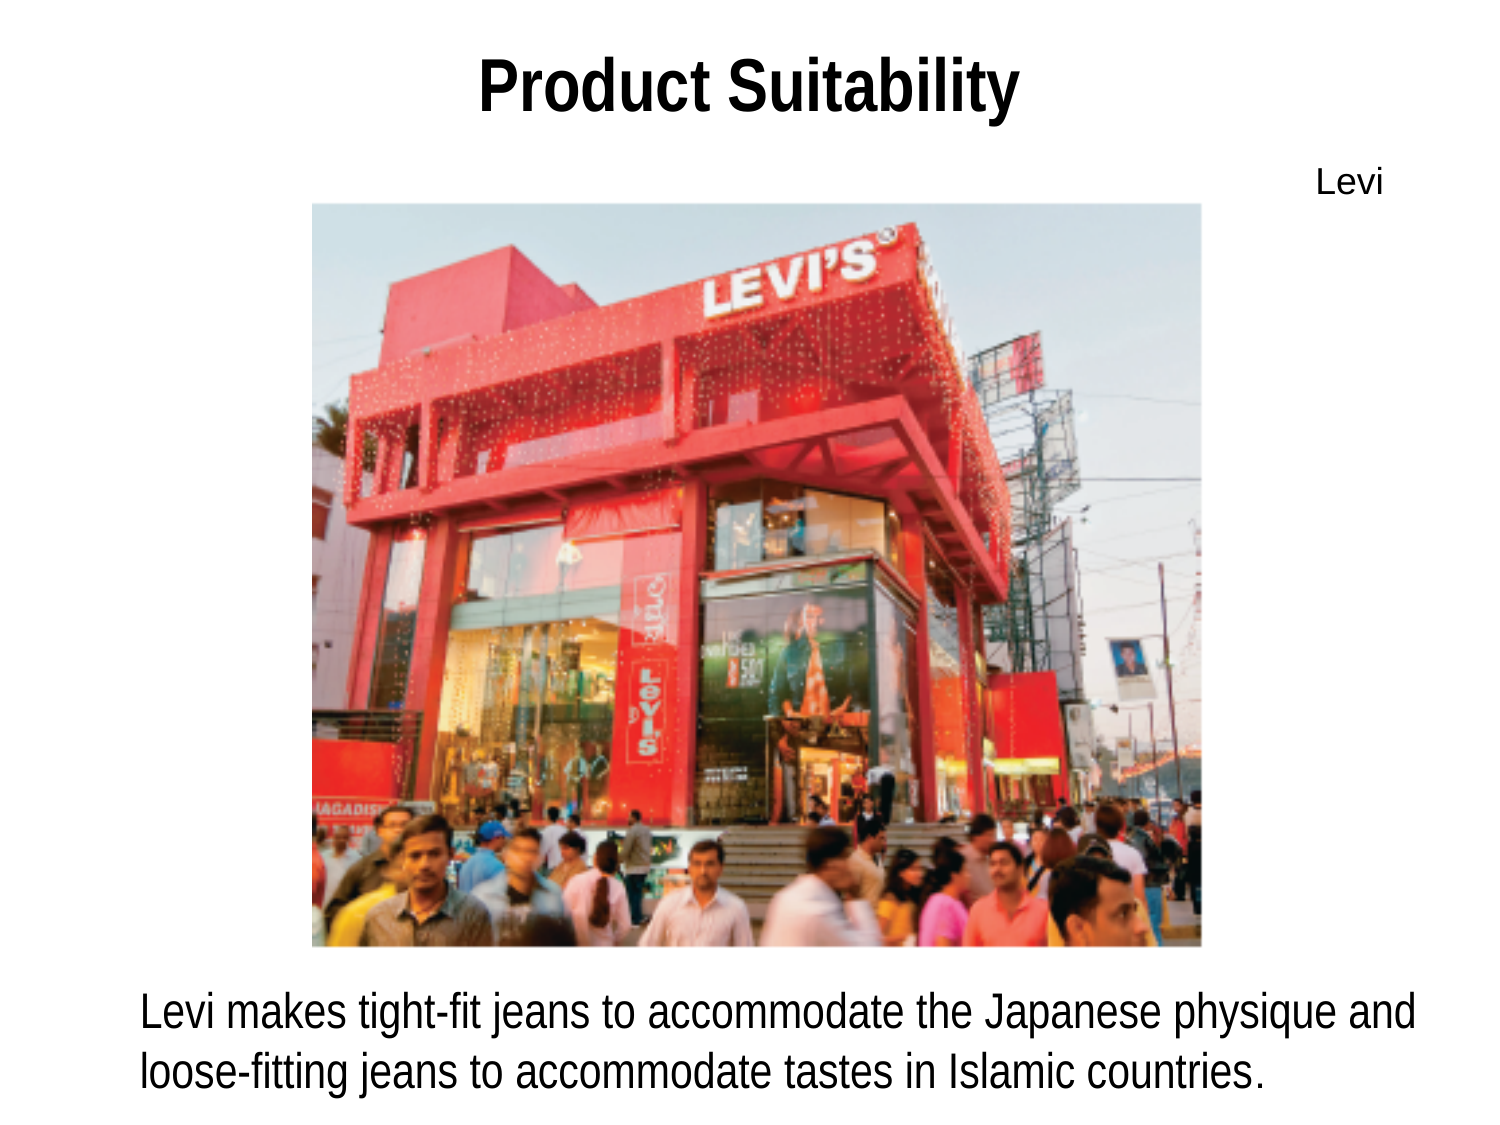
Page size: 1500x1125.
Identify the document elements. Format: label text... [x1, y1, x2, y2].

footer Copyright © 2014 Pearson Education [512, 1042, 988, 1103]
title Product Suitability [112, 12, 1388, 151]
picture [312, 199, 1213, 953]
text_box Levi [1300, 149, 1399, 210]
text_box Levi makes tight-fit jeans to accommodate the Japanese physique and loose-fitting jeans to accommodate tastes in Islamic countries. [125, 971, 1438, 1106]
